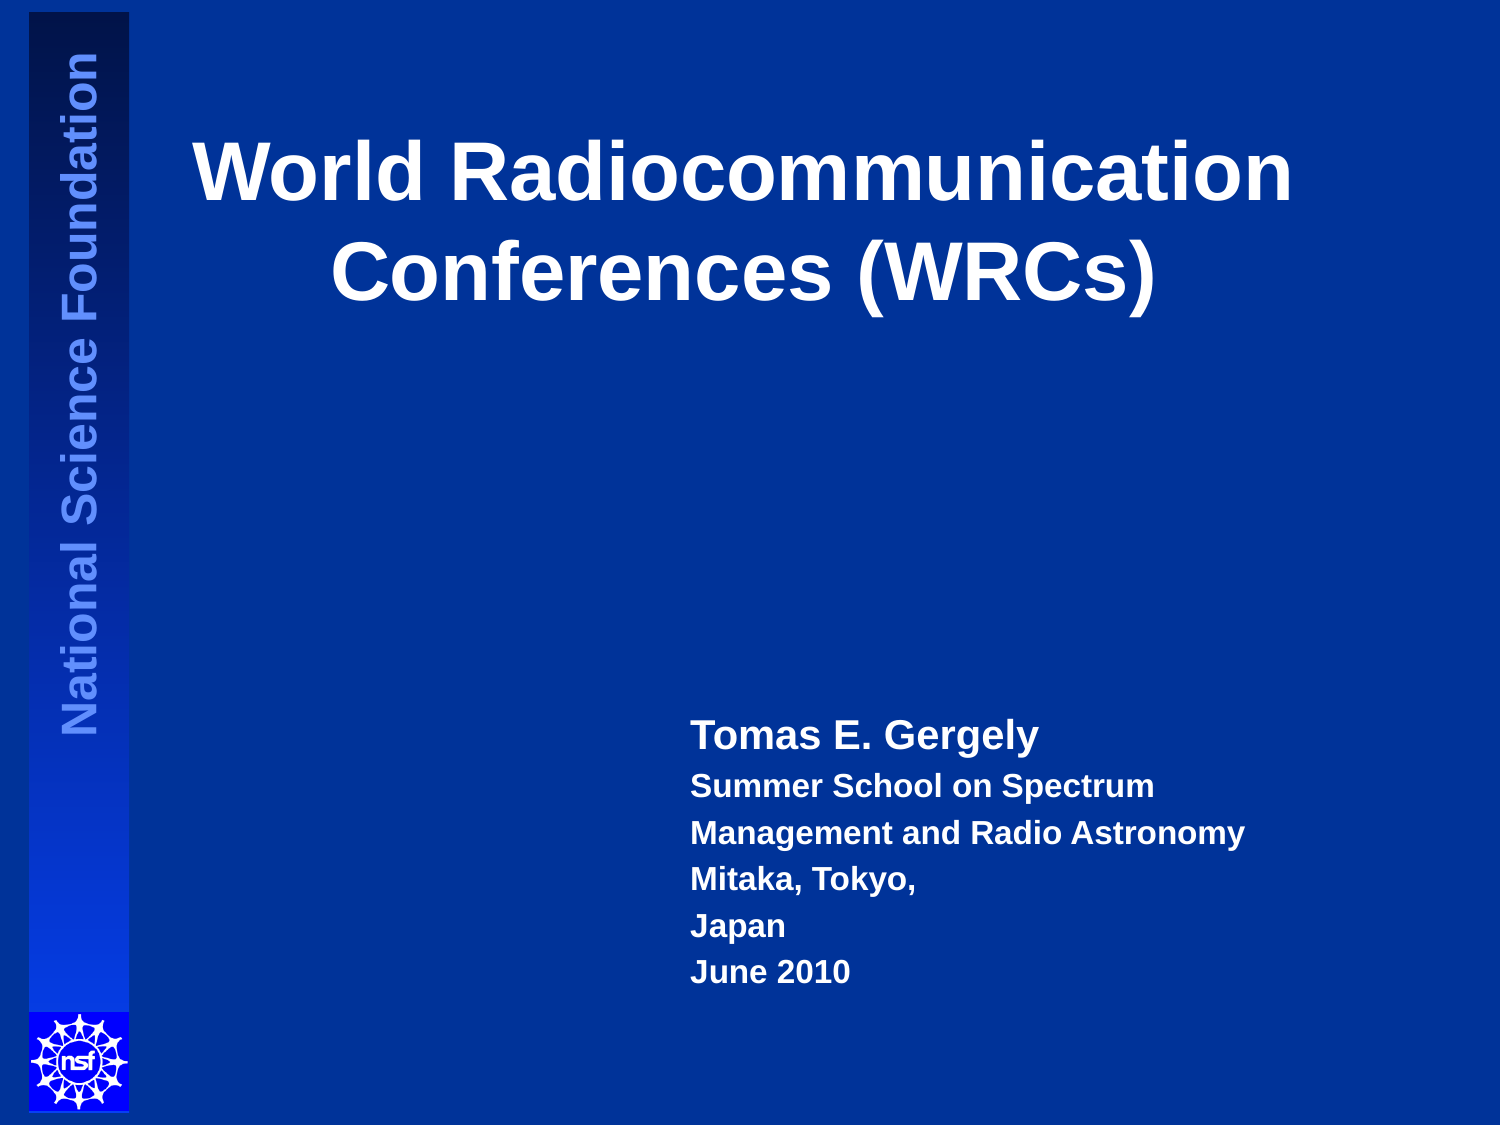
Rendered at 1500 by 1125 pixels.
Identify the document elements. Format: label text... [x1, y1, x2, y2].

subtitle Tomas E. Gergely Summer School on Spectrum Management and Radio Astronomy Mitaka, Tokyo, Japan June 2010 [674, 699, 1413, 1013]
title World Radiocommunication Conferences (WRCs) [49, 137, 1438, 326]
picture [29, 1012, 129, 1111]
